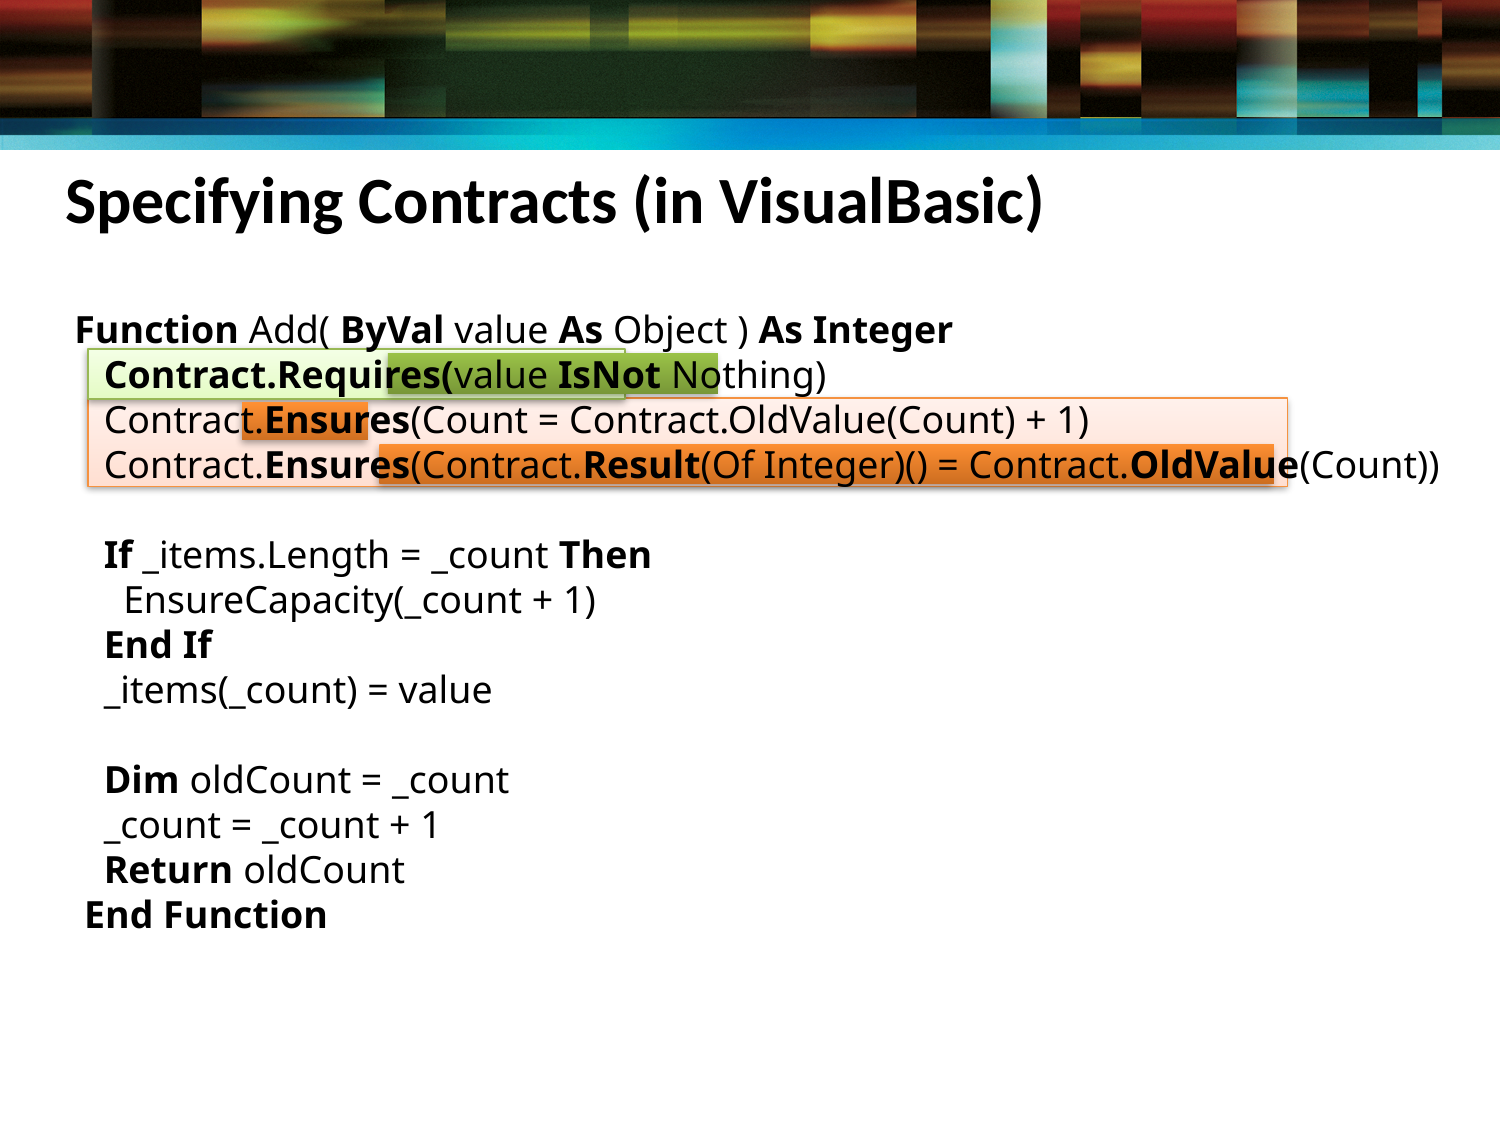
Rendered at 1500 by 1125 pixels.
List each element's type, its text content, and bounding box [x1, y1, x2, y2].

picture [0, 0, 1500, 150]
text_box Function Add( ByVal value As Object ) As Integer Contract.Requires(value IsNot Nothing) Contract.Ensures(Count = Contract.OldValue(Count) + 1) Contract.Ensures(Contract.Result(Of Integer)() = Contract.OldValue(Count)) If _items.Length = _count Then EnsureCapacity(_count + 1) End If _items(_count) = value Dim oldCount = _count _count = _count + 1 Return oldCount End Function [49, 298, 1488, 944]
title Specifying Contracts (in VisualBasic) [50, 149, 1450, 246]
